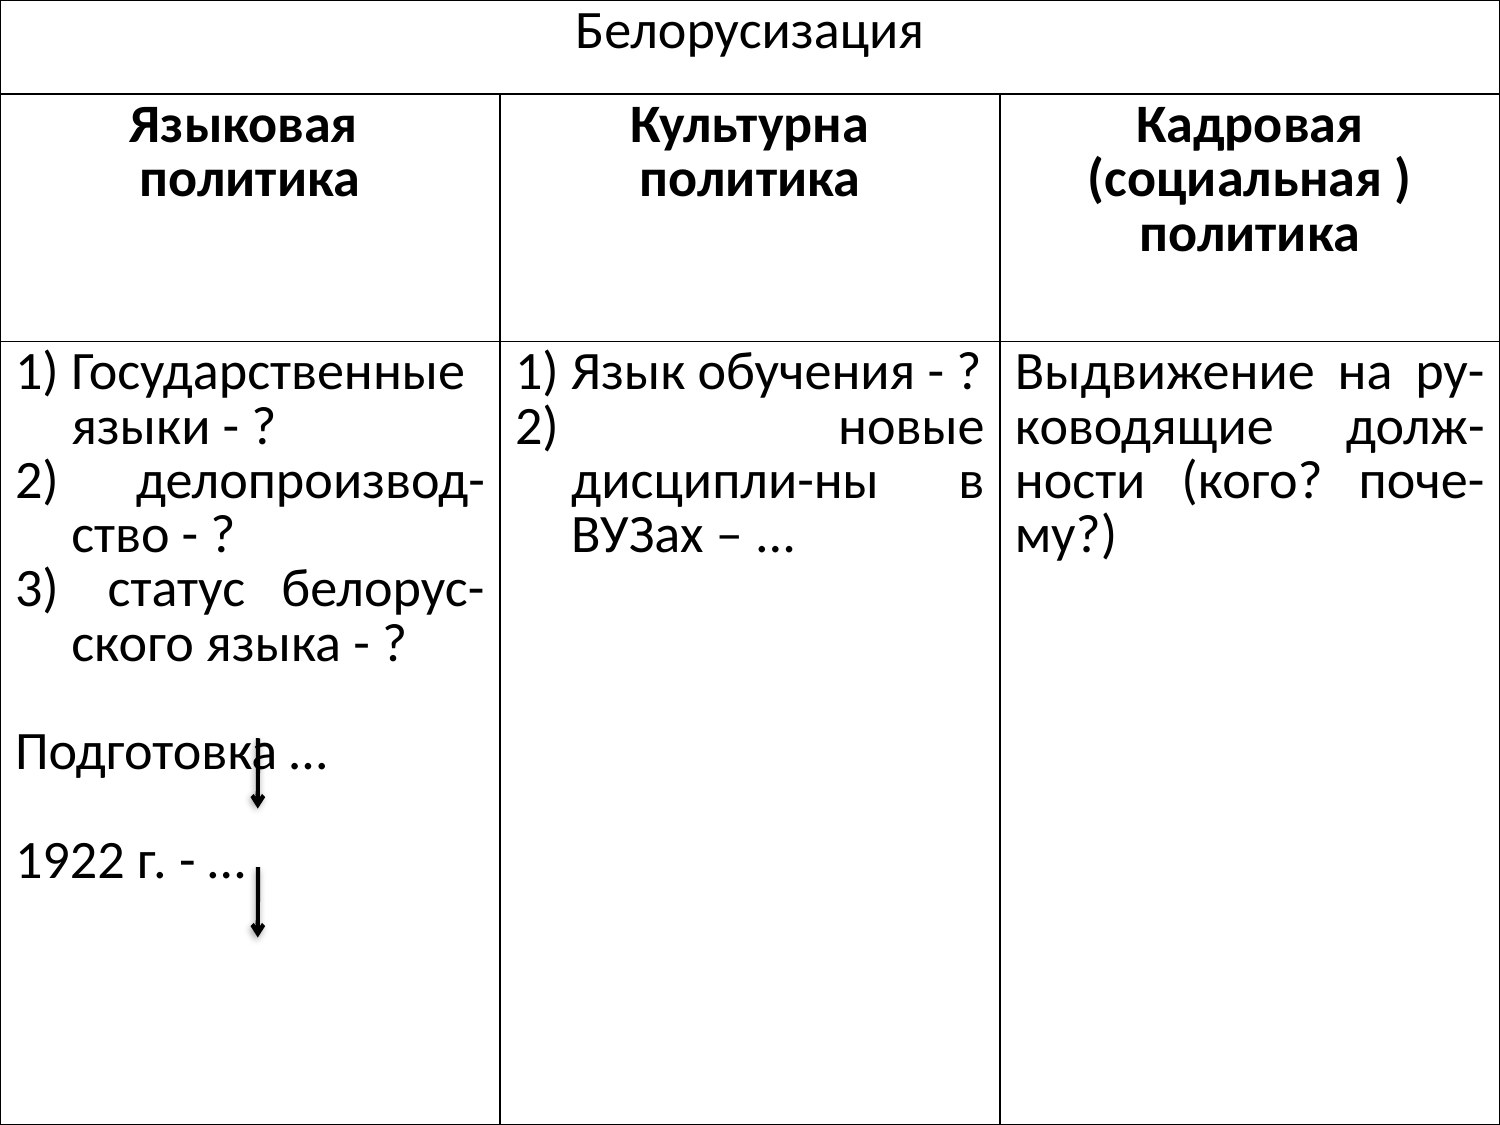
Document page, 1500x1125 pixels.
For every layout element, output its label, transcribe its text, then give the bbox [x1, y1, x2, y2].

table_header Белорусизация [1, 1, 1499, 93]
table_cell Выдвижение на ру-ководящие долж-ности (кого? поче-му?) [1001, 342, 1499, 1124]
table_cell Языковая политика [1, 95, 499, 341]
table_cell Культурна политика [501, 95, 999, 341]
table_cell Кадровая (социальная ) политика [1001, 95, 1499, 341]
table_cell Государственные языки - ? делопроизвод-ство - ? статус белорус-ского языка - ? Подготовка … 1922 г. - … [1, 342, 499, 1124]
table_cell Язык обучения - ? новые дисципли-ны в ВУЗах – ... [501, 342, 999, 1124]
